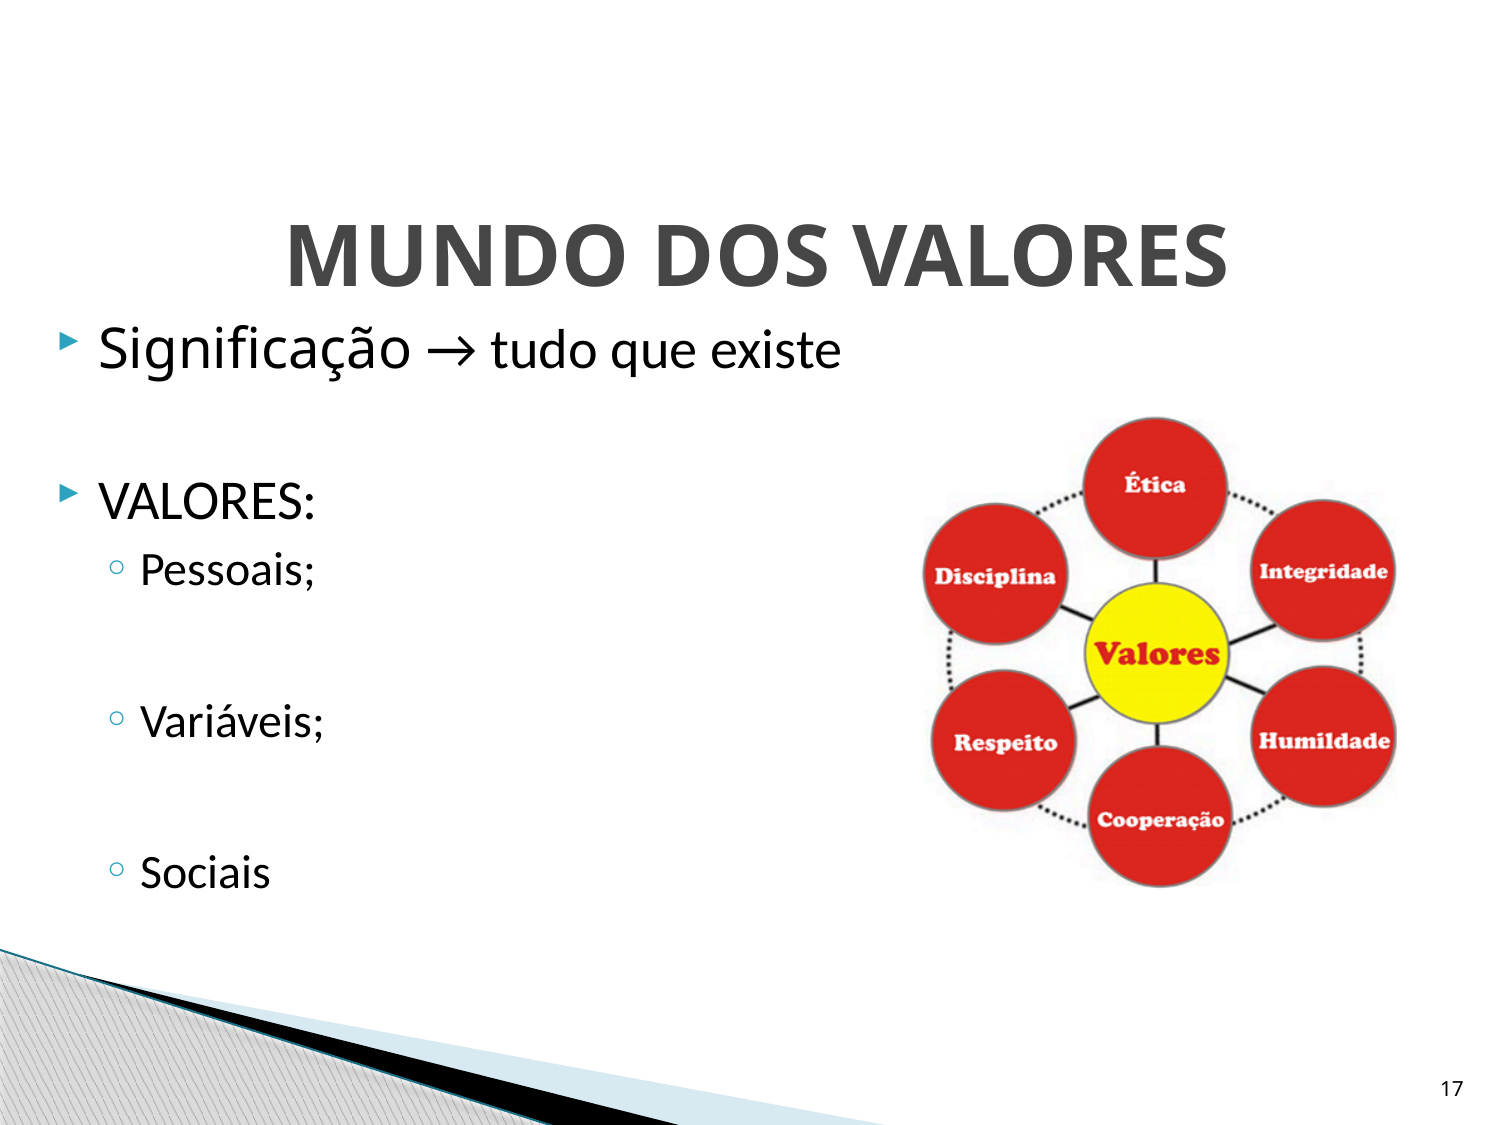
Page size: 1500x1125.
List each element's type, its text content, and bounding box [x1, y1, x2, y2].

picture [878, 374, 1442, 938]
slide_number 17 [1418, 1051, 1479, 1112]
title MUNDO DOS VALORES [82, 187, 1432, 317]
list Significação → tudo que existe VALORES: Pessoais; Variáveis; Sociais [23, 304, 879, 1079]
